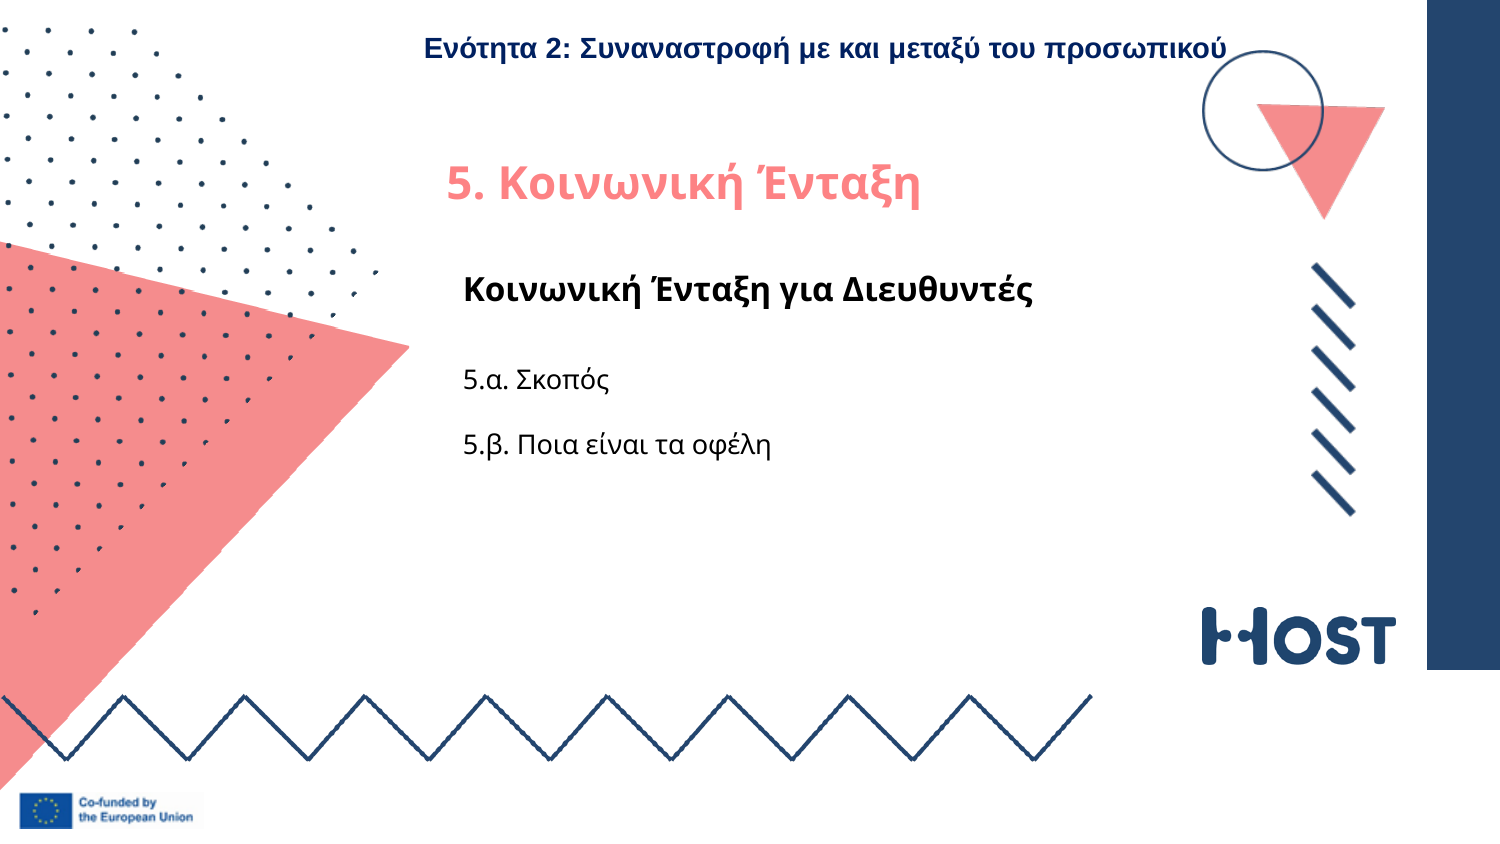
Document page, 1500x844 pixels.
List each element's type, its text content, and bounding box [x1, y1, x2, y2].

picture [1427, 0, 1500, 670]
list Κοινωνική Ένταξη για Διευθυντές 5.α. Σκοπός 5.β. Ποια είναι τα οφέλη [447, 252, 1290, 697]
text_box Ενότητα 2: Συναναστροφή με και μεταξύ του προσωπικού [408, 10, 1276, 68]
picture [0, 23, 1093, 844]
picture [1310, 261, 1357, 519]
picture [1202, 50, 1385, 220]
text_box 5. Κοινωνική Ένταξη [431, 139, 1237, 253]
picture [1290, 607, 1396, 665]
